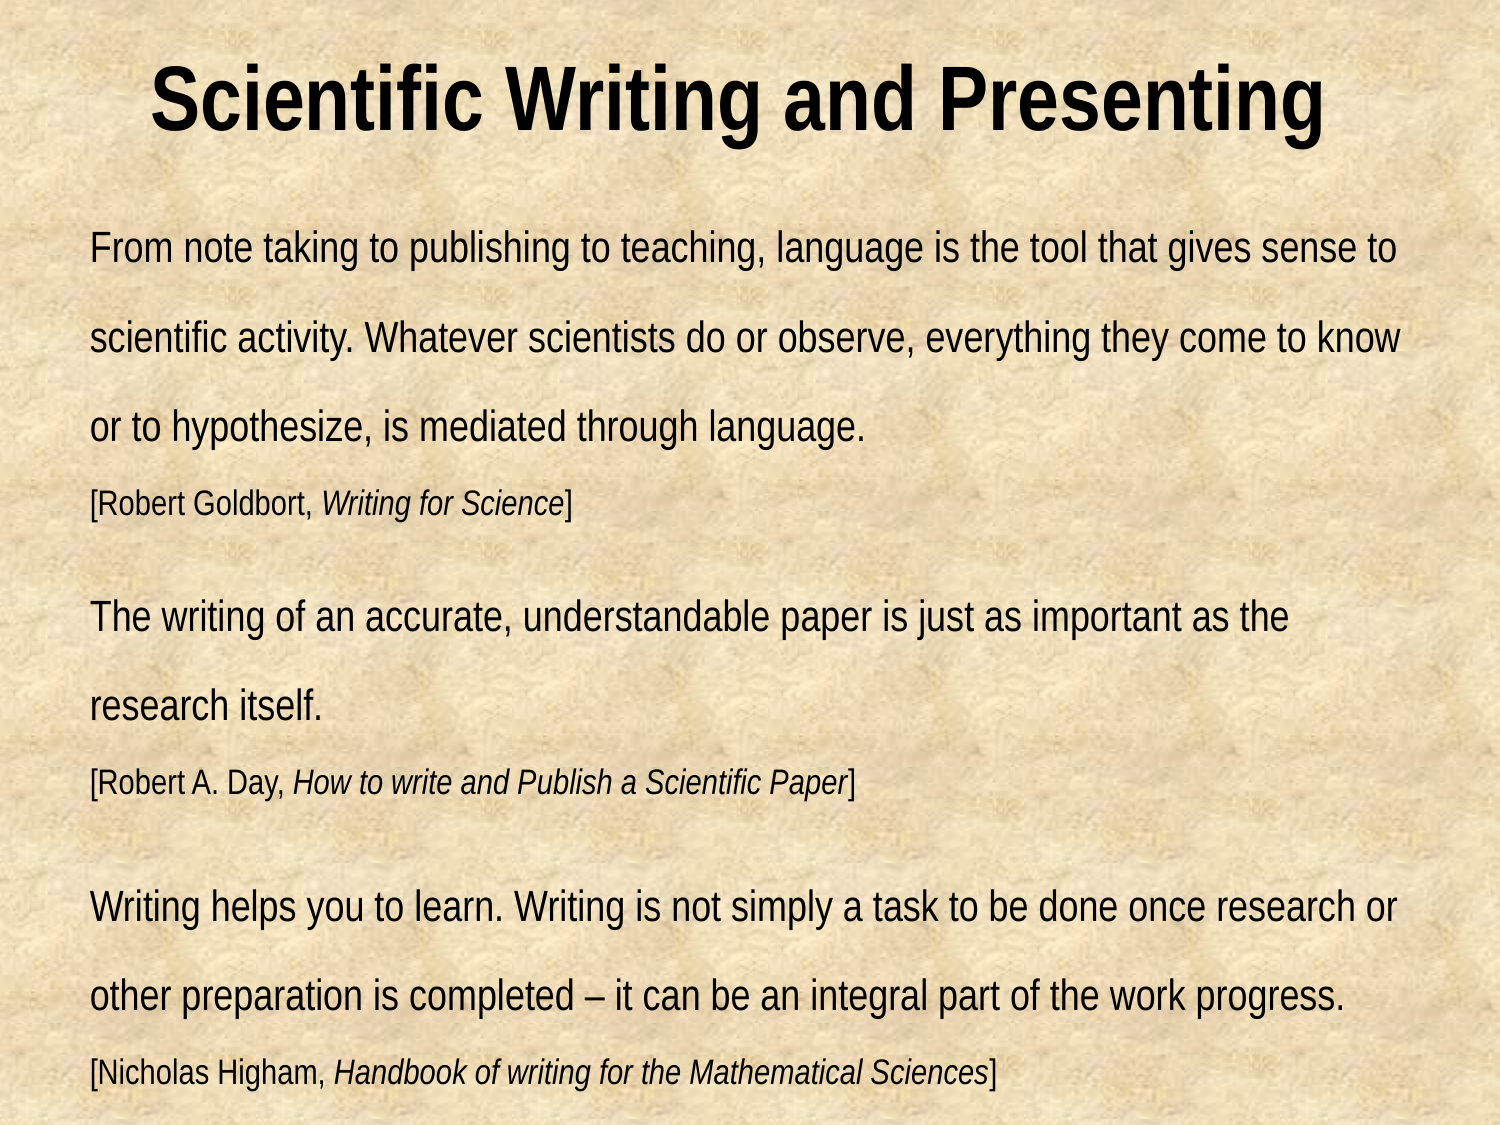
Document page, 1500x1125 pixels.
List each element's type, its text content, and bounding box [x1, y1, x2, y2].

text_box From note taking to publishing to teaching, language is the tool that gives sense to scientific activity. Whatever scientists do or observe, everything they come to know or to hypothesize, is mediated through language. [Robert Goldbort, Writing for Science] [74, 174, 1425, 530]
picture [0, 0, 1500, 1125]
title Scientific Writing and Presenting [75, 0, 1425, 174]
text_box Writing helps you to learn. Writing is not simply a task to be done once research or other preparation is completed – it can be an integral part of the work progress. [Nicholas Higham, Handbook of writing for the Mathematical Sciences] [74, 833, 1425, 1099]
text_box The writing of an accurate, understandable paper is just as important as the research itself. [Robert A. Day, How to write and Publish a Scientific Paper] [74, 543, 1425, 833]
